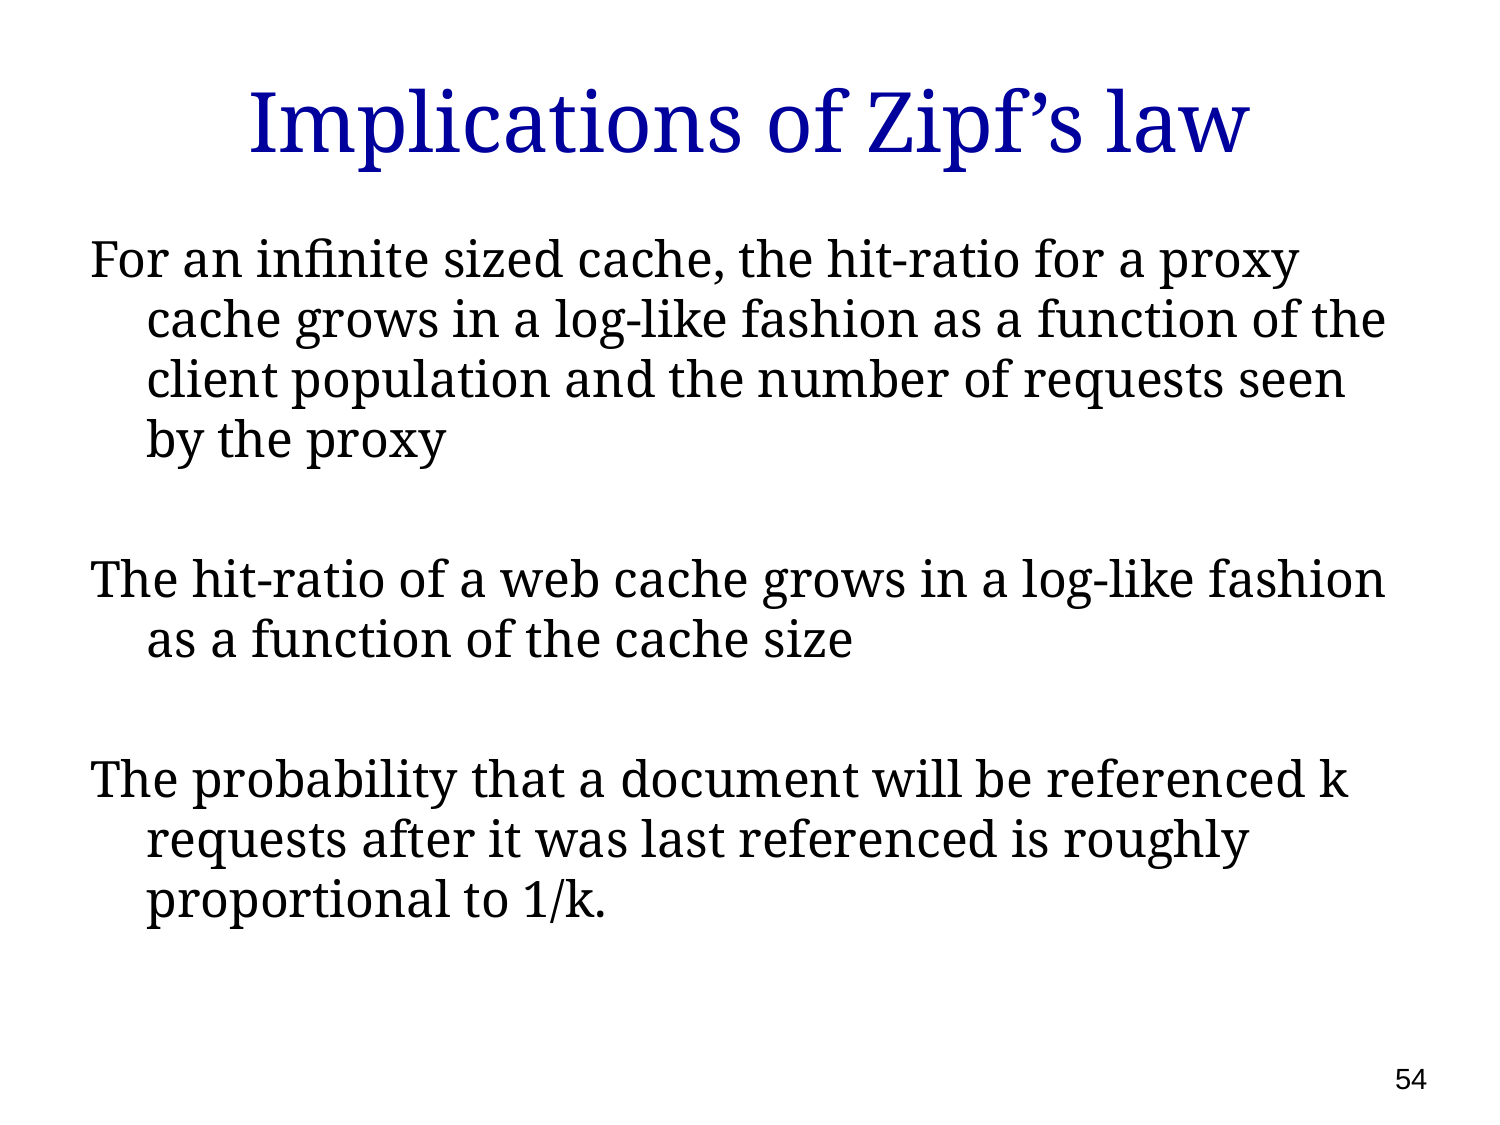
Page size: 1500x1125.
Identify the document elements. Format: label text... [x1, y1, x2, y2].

list For an infinite sized cache, the hit-ratio for a proxy cache grows in a log-like fashion as a function of the client population and the number of requests seen by the proxy The hit-ratio of a web cache grows in a log-like fashion as a function of the cache size The probability that a document will be referenced k requests after it was last referenced is roughly proportional to 1/k. [74, 219, 1426, 1001]
title Implications of Zipf’s law [74, 47, 1426, 191]
slide_number 54 [1092, 1024, 1443, 1103]
